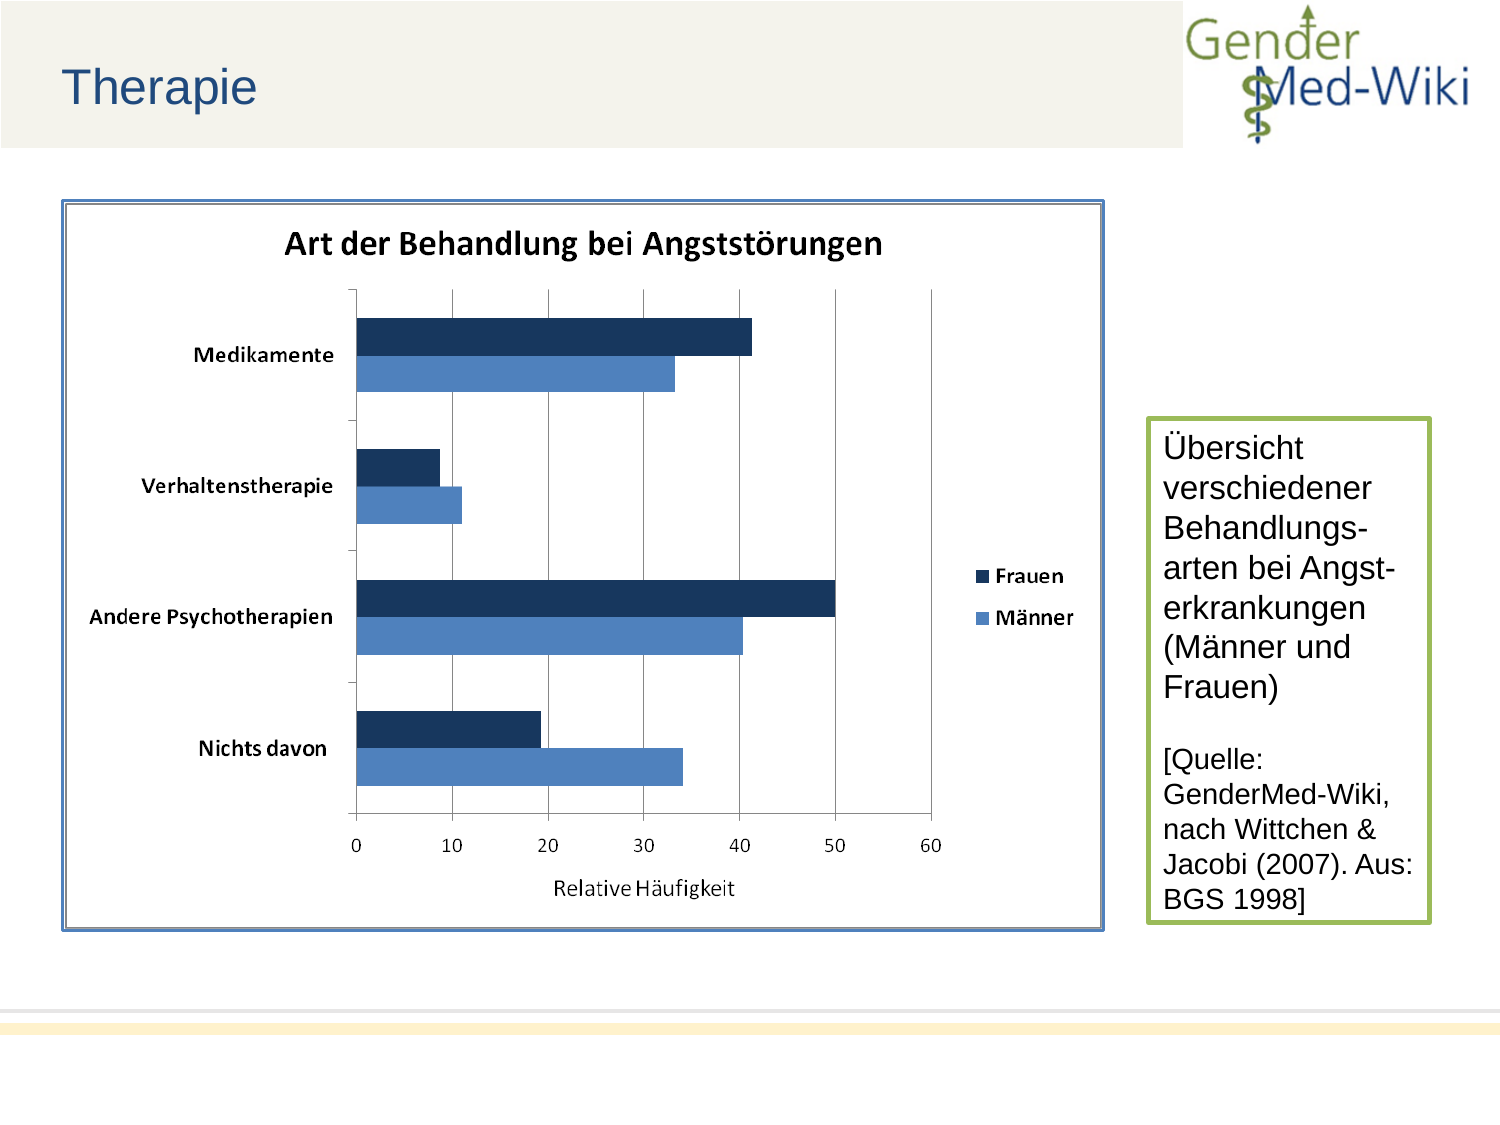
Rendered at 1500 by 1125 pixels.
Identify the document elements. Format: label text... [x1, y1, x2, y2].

text_box [0, 1023, 1500, 1035]
text_box Therapie [46, 46, 1114, 122]
picture [1183, 0, 1471, 149]
picture [63, 201, 1102, 929]
text_box Übersicht verschiedener Behandlungs-arten bei Angst-erkrankungen (Männer und Frauen) [Quelle: GenderMed-Wiki, nach Wittchen & Jacobi (2007). Aus: BGS 1998] [1148, 418, 1430, 923]
